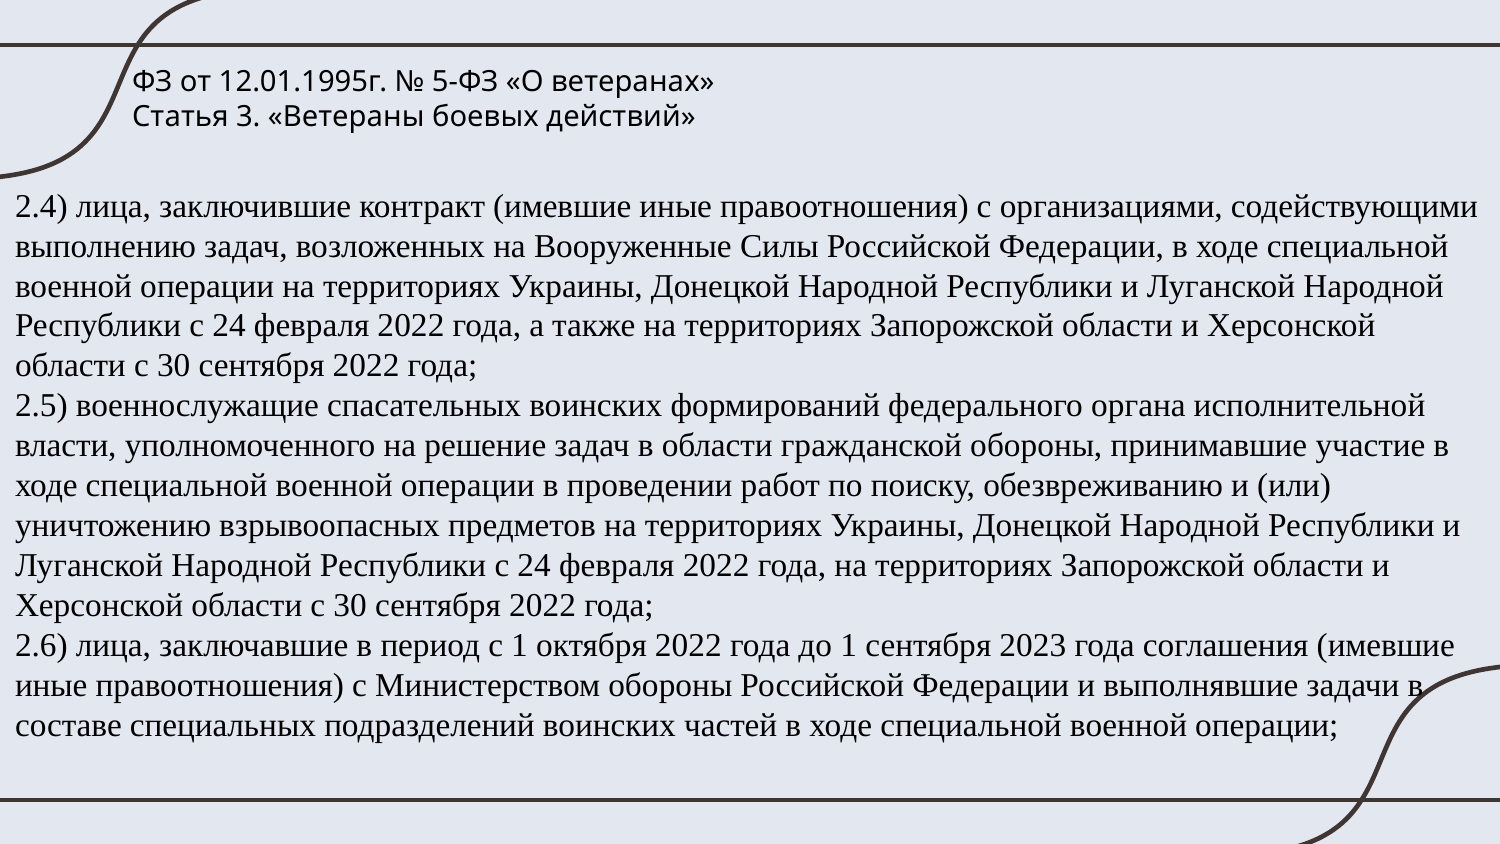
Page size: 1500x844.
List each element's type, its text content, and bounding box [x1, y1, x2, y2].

title 2.4) лица, заключившие контракт (имевшие иные правоотношения) с организациями, содействующими выполнению задач, возложенных на Вооруженные Силы Российской Федерации, в ходе специальной военной операции на территориях Украины, Донецкой Народной Республики и Луганской Народной Республики с 24 февраля 2022 года, а также на территориях Запорожской области и Херсонской области с 30 сентября 2022 года; 2.5) военнослужащие спасательных воинских формирований федерального органа исполнительной власти, уполномоченного на решение задач в области гражданской обороны, принимавшие участие в ходе специальной военной операции в проведении работ по поиску, обезвреживанию и (или) уничтожению взрывоопасных предметов на территориях Украины, Донецкой Народной Республики и Луганской Народной Республики с 24 февраля 2022 года, на территориях Запорожской области и Херсонской области с 30 сентября 2022 года; 2.6) лица, заключавшие в период с 1 октября 2022 года до 1 сентября 2023 года соглашения (имевшие иные правоотношения) с Министерством обороны Российской Федерации и выполнявшие задачи в составе специальных подразделений воинских частей в ходе специальной военной операции; [0, 128, 1500, 821]
subtitle ФЗ от 12.01.1995г. № 5-ФЗ «О ветеранах» Статья 3. «Ветераны боевых действий» [117, 46, 1442, 129]
